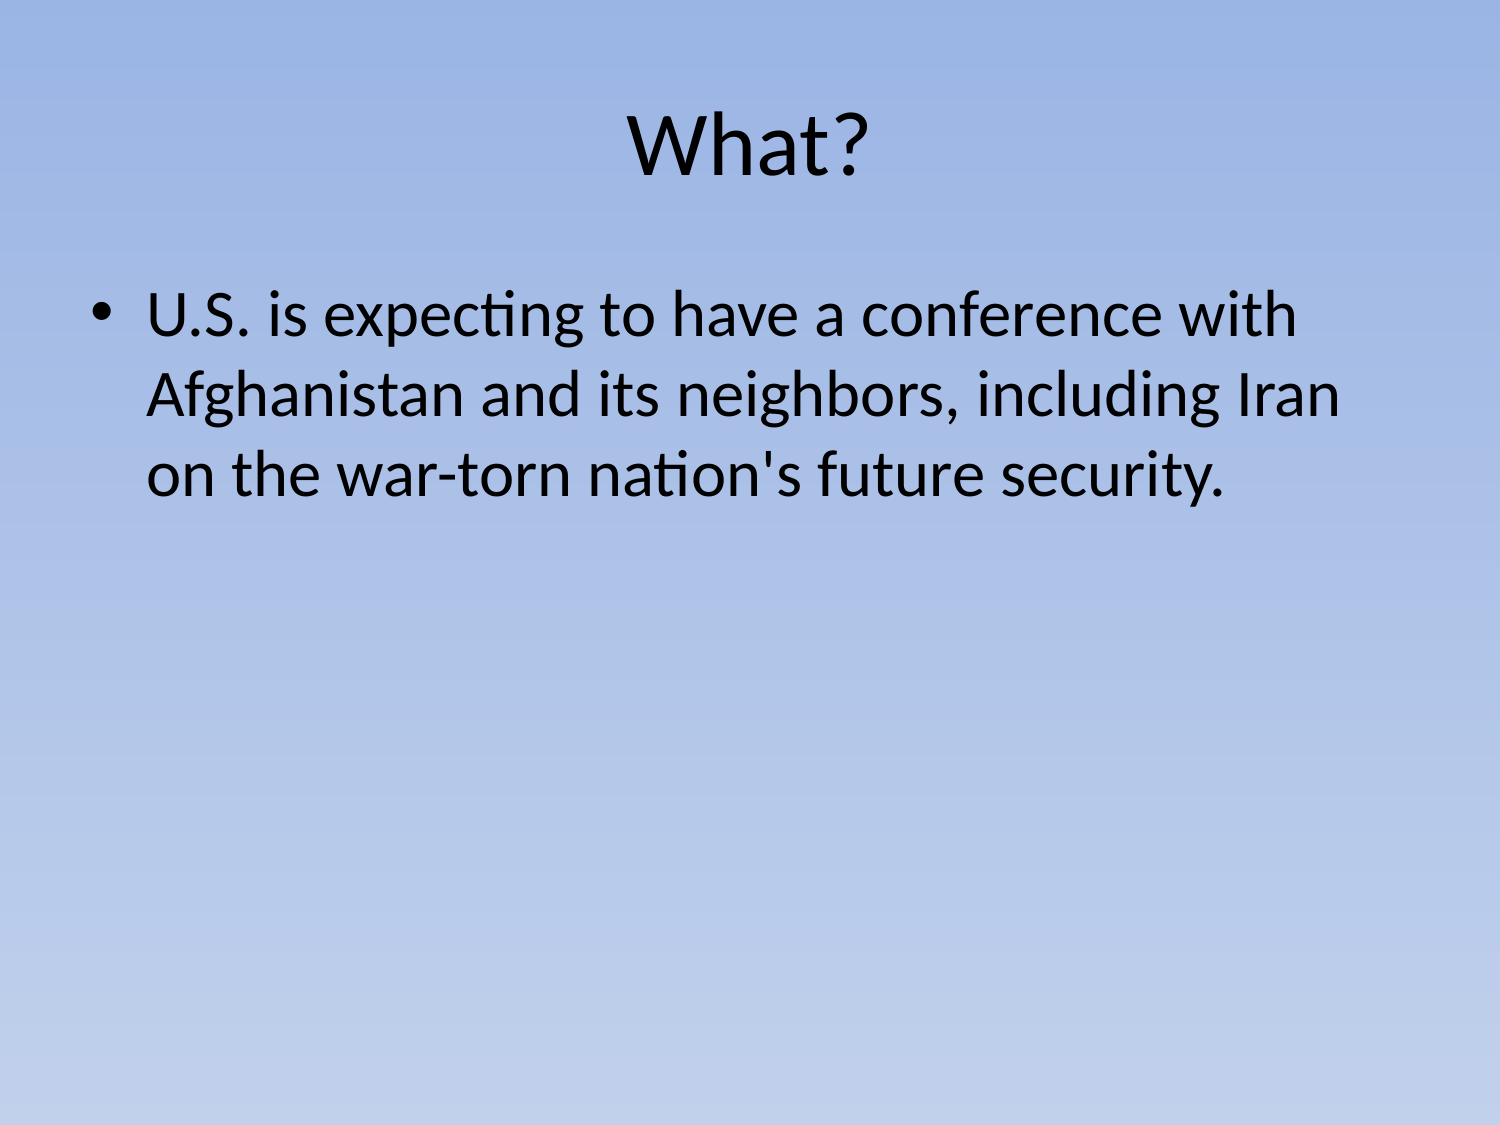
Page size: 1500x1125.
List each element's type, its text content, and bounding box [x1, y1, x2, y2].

list U.S. is expecting to have a conference with Afghanistan and its neighbors, including Iran on the war-torn nation's future security. [75, 262, 1425, 1005]
title What? [75, 45, 1425, 233]
